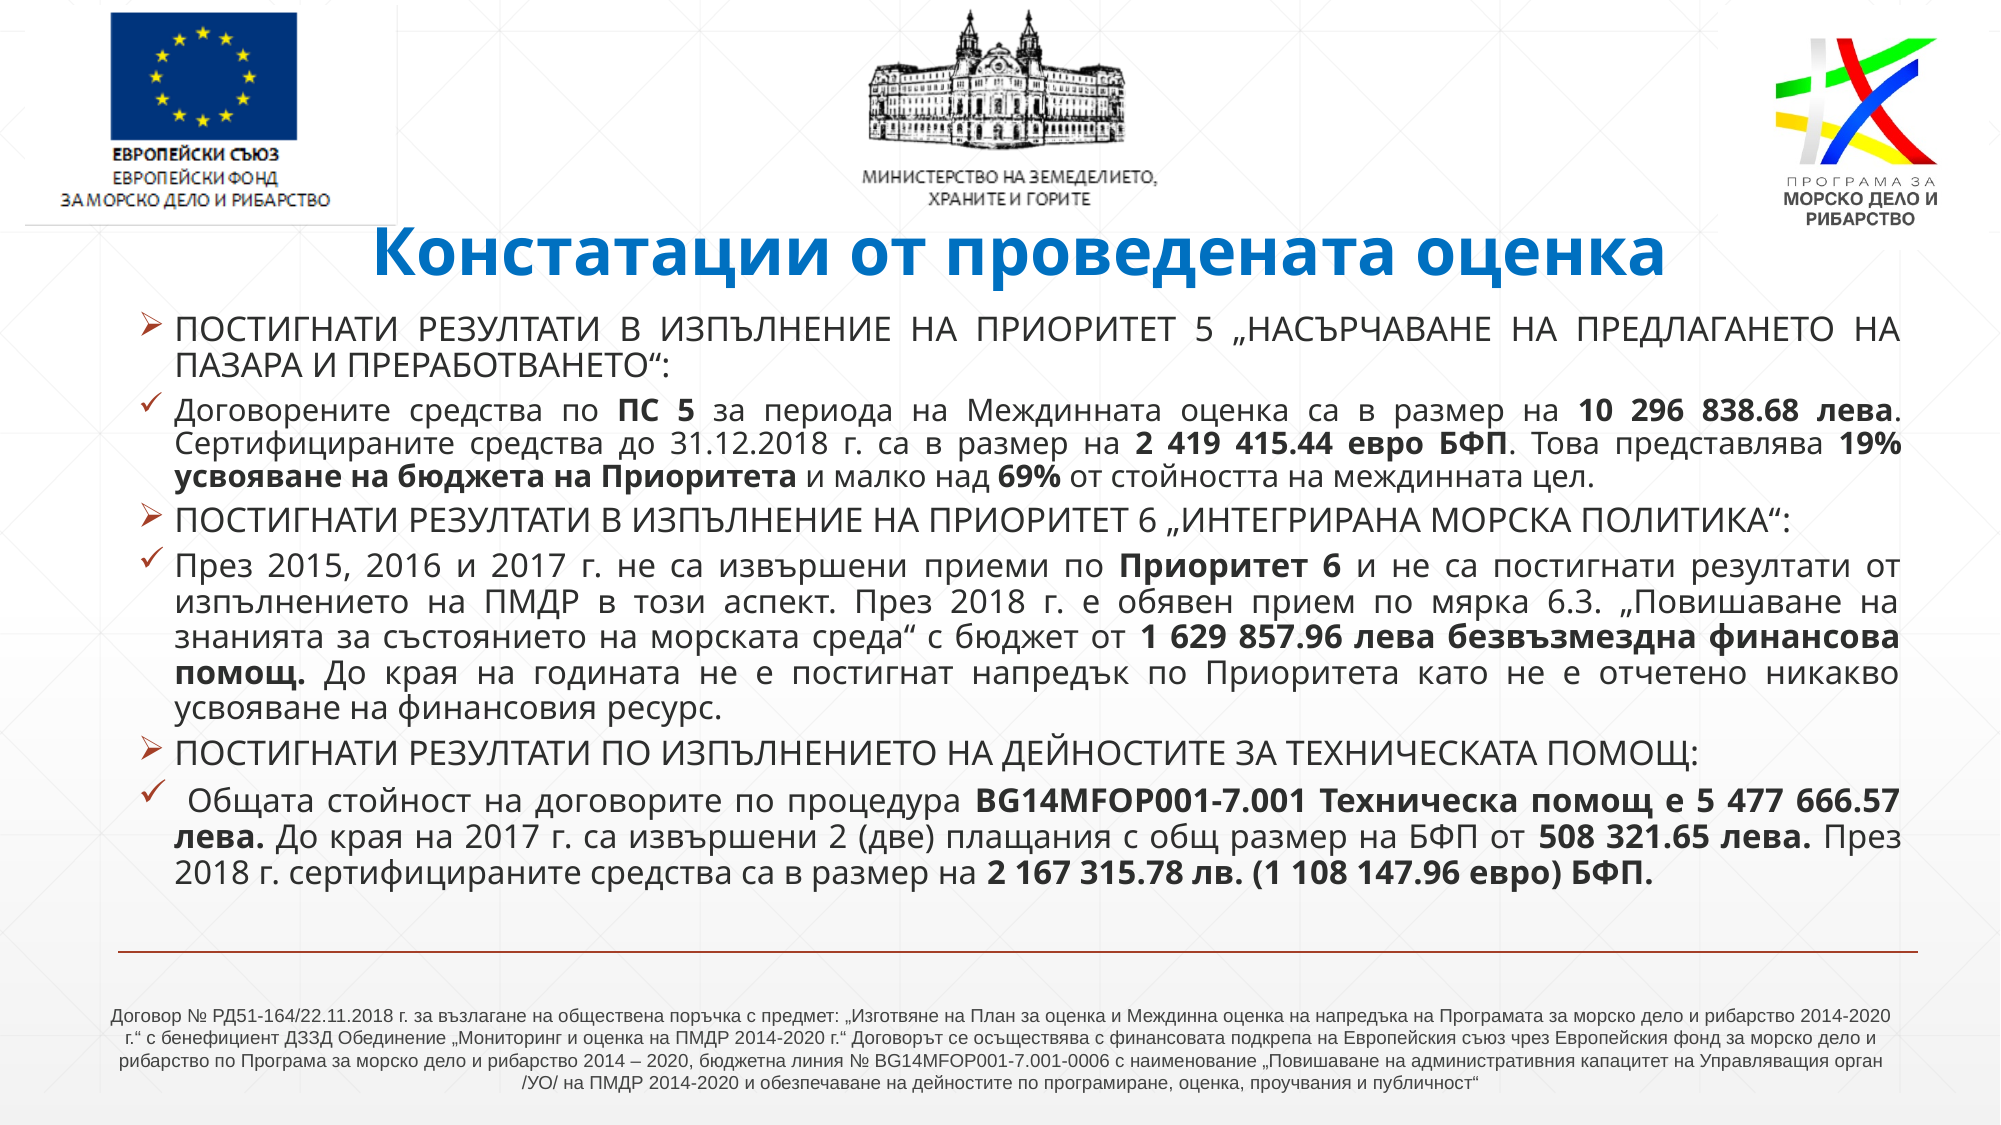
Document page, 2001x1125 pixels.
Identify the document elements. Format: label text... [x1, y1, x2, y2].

footer Договор № РД51-164/22.11.2018 г. за възлагане на обществена поръчка с предмет: „Изготвяне на План за оценка и Междинна оценка на напредъка на Програмата за морско дело и рибарство 2014-2020 г.“ с бенефициент ДЗЗД Обединение „Мониторинг и оценка на ПМДР 2014-2020 г.“ Договорът се осъществява с финансовата подкрепа на Европейския съюз чрез Европейския фонд за морско дело и рибарство по Програма за морско дело и рибарство 2014 – 2020, бюджетна линия № BG14MFOP001-7.001-0006 с наименование „Повишаване на административния капацитет на Управляващия орган /УО/ на ПМДР 2014-2020 и обезпечаване на дейностите по програмиране, оценка, проучвания и публичност“ [91, 998, 1909, 1099]
list ПОСТИГНАТИ РЕЗУЛТАТИ В ИЗПЪЛНЕНИЕ НА ПРИОРИТЕТ 5 „НАСЪРЧАВАНЕ НА ПРЕДЛАГАНЕТО НА ПАЗАРА И ПРЕРАБОТВАНЕТО“: Договорените средства по ПС 5 за периода на Междинната оценка са в размер на 10 296 838.68 лева. Сертифицираните средства до 31.12.2018 г. са в размер на 2 419 415.44 евро БФП. Това представлява 19% усвояване на бюджета на Приоритета и малко над 69% от стойността на междинната цел. ПОСТИГНАТИ РЕЗУЛТАТИ В ИЗПЪЛНЕНИЕ НА ПРИОРИТЕТ 6 „ИНТЕГРИРАНА МОРСКА ПОЛИТИКА“: През 2015, 2016 и 2017 г. не са извършени приеми по Приоритет 6 и не са постигнати резултати от изпълнението на ПМДР в този аспект. През 2018 г. е обявен прием по мярка 6.3. „Повишаване на знанията за състоянието на морската среда“ с бюджет от 1 629 857.96 лева безвъзмездна финансова помощ. До края на годината не е постигнат напредък по Приоритета като не е отчетено никакво усвояване на финансовия ресурс. ПОСТИГНАТИ РЕЗУЛТАТИ ПО ИЗПЪЛНЕНИЕТО НА ДЕЙНОСТИТЕ ЗА ТЕХНИЧЕСКАТА ПОМОЩ: Общата стойност на договорите по процедура BG14MFOP001-7.001 Техническа помощ е 5 477 666.57 лева. До края на 2017 г. са извършени 2 (две) плащания с общ размер на БФП от 508 321.65 лева. През 2018 г. сертифицираните средства са в размер на 2 167 315.78 лв. (1 108 147.96 eвро) БФП. [123, 304, 1918, 950]
picture [779, 158, 1244, 245]
title Констатации от проведената оценка [232, 192, 1808, 298]
picture [862, 5, 1138, 154]
picture [1718, 5, 1989, 250]
picture [25, 5, 399, 227]
